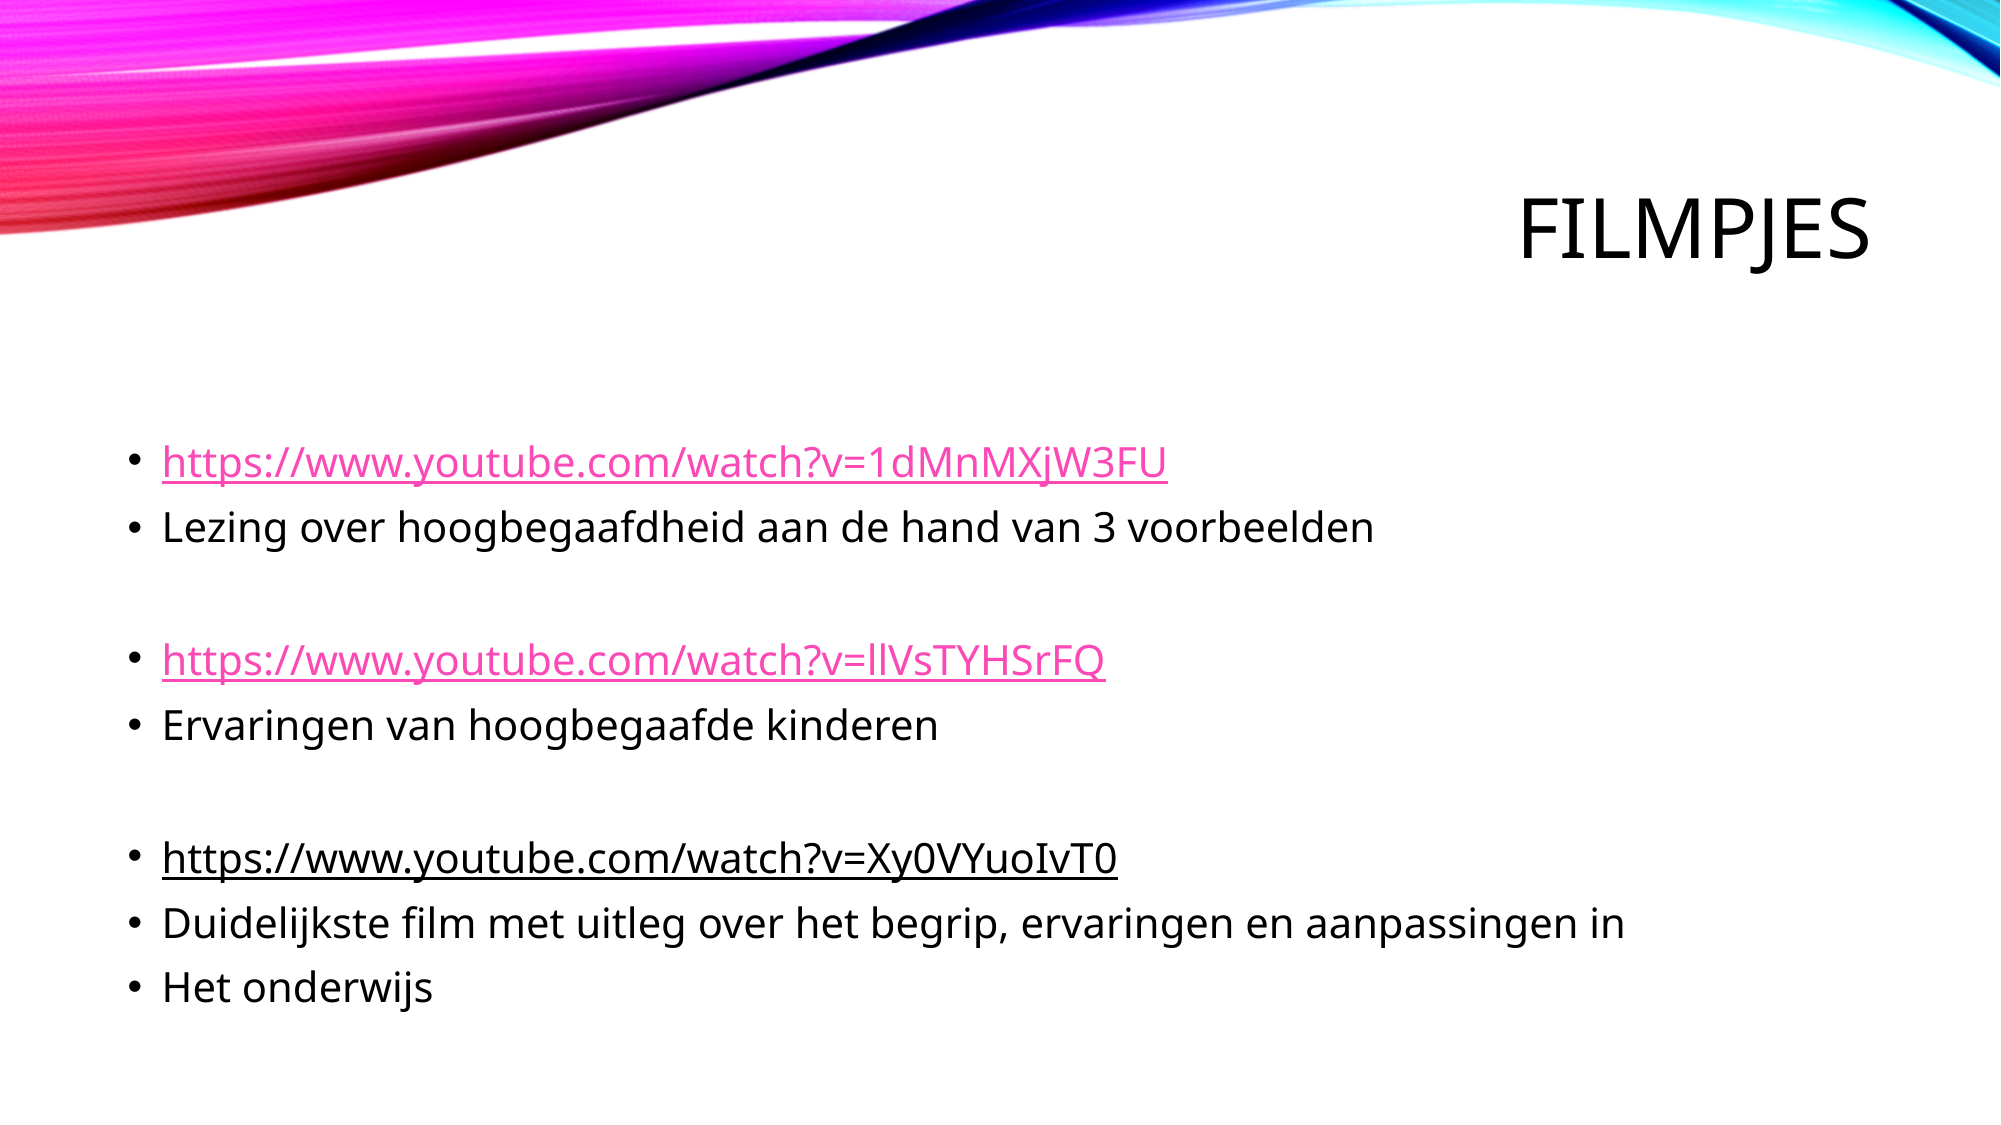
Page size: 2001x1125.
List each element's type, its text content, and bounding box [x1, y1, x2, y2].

picture [1910, 0, 2000, 45]
picture [1890, 0, 2000, 75]
title filmpjes [474, 125, 1888, 338]
list https://www.youtube.com/watch?v=1dMnMXjW3FU Lezing over hoogbegaafdheid aan de hand van 3 voorbeelden https://www.youtube.com/watch?v=llVsTYHSrFQ Ervaringen van hoogbegaafde kinderen https://www.youtube.com/watch?v=Xy0VYuoIvT0 Duidelijkste film met uitleg over het begrip, ervaringen en aanpassingen in Het onderwijs [112, 360, 1888, 1021]
picture [0, 0, 2000, 237]
